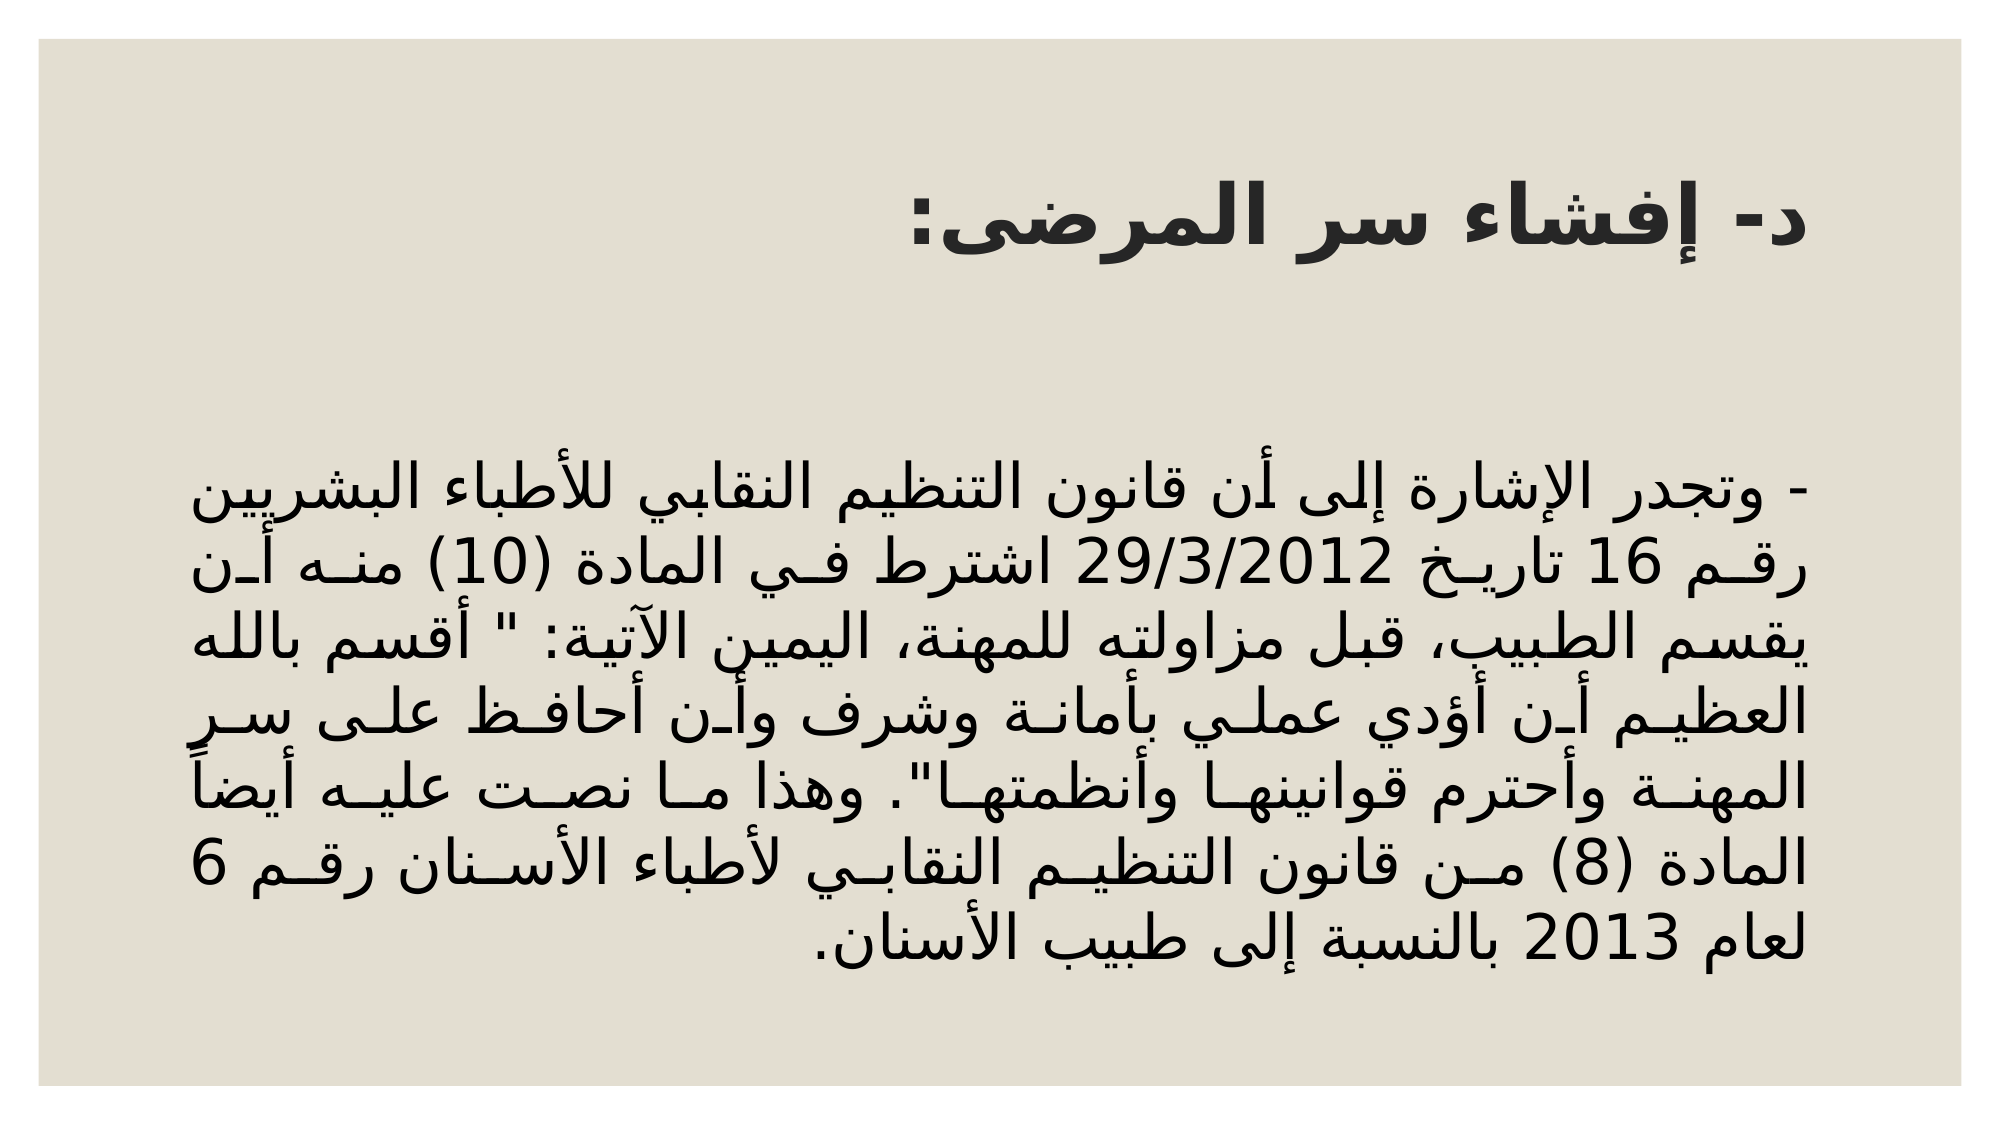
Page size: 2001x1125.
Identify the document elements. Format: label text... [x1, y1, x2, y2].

title د- إفشاء سر المرضى: [174, 105, 1825, 331]
list - وتجدر الإشارة إلى أن قانون التنظيم النقابي للأطباء البشريين رقم 16 تاريخ 29/3/2012 اشترط في المادة (10) منه أن يقسم الطبيب، قبل مزاولته للمهنة، اليمين الآتية: " أقسم بالله العظيم أن أؤدي عملي بأمانة وشرف وأن أحافظ على سر المهنة وأحترم قوانينها وأنظمتها". وهذا ما نصت عليه أيضاً المادة (8) من قانون التنظيم النقابي لأطباء الأسنان رقم 6 لعام 2013 بالنسبة إلى طبيب الأسنان. [174, 345, 1825, 990]
